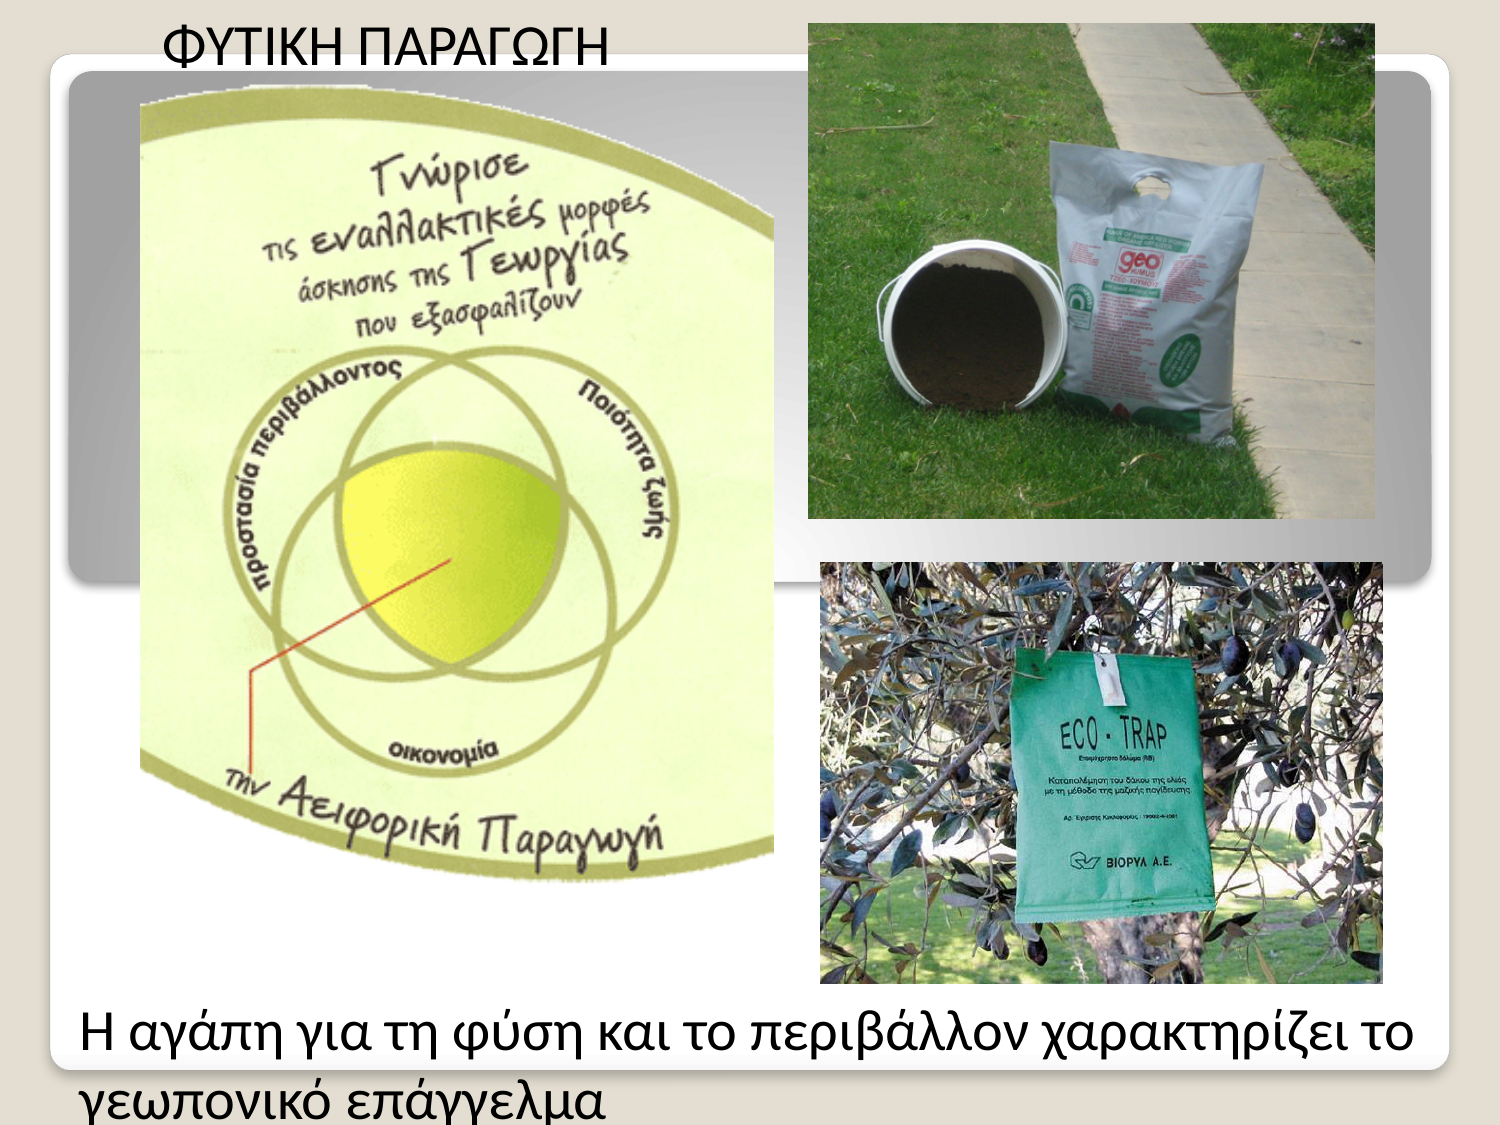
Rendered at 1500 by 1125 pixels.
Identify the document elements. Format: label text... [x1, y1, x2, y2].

text_box ΦΥΤΙΚΗ ΠΑΡΑΓΩΓΗ [147, 0, 750, 80]
picture [808, 23, 1376, 519]
picture [140, 81, 774, 886]
text_box Η αγάπη για τη φύση και το περιβάλλον χαρακτηρίζει το γεωπονικό επάγγελμα [64, 984, 1465, 1125]
picture [820, 562, 1384, 985]
